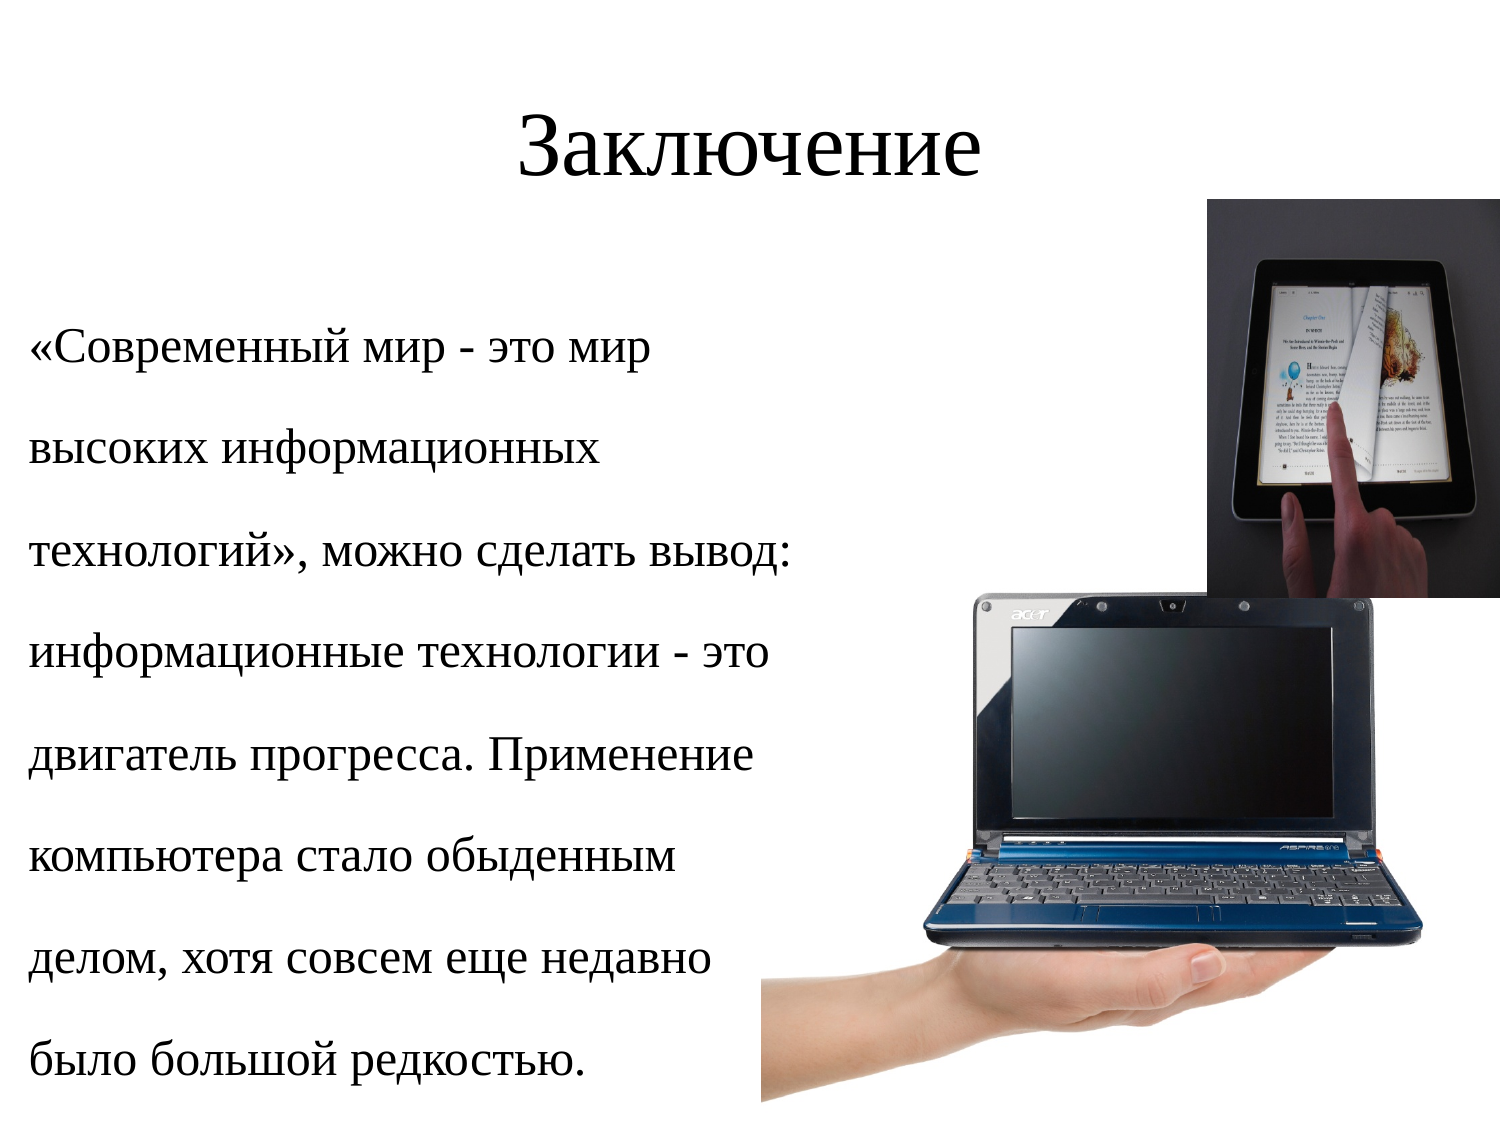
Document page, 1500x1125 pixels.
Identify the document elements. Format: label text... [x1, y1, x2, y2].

list «Современный мир - это мир высоких информационных технологий», можно сделать вывод: информационные технологии - это двигатель прогресса. Применение компьютера стало обыденным делом, хотя совсем еще недавно было большой редкостью. [0, 262, 809, 1005]
picture [761, 198, 1500, 1125]
title Заключение [75, 45, 1425, 233]
